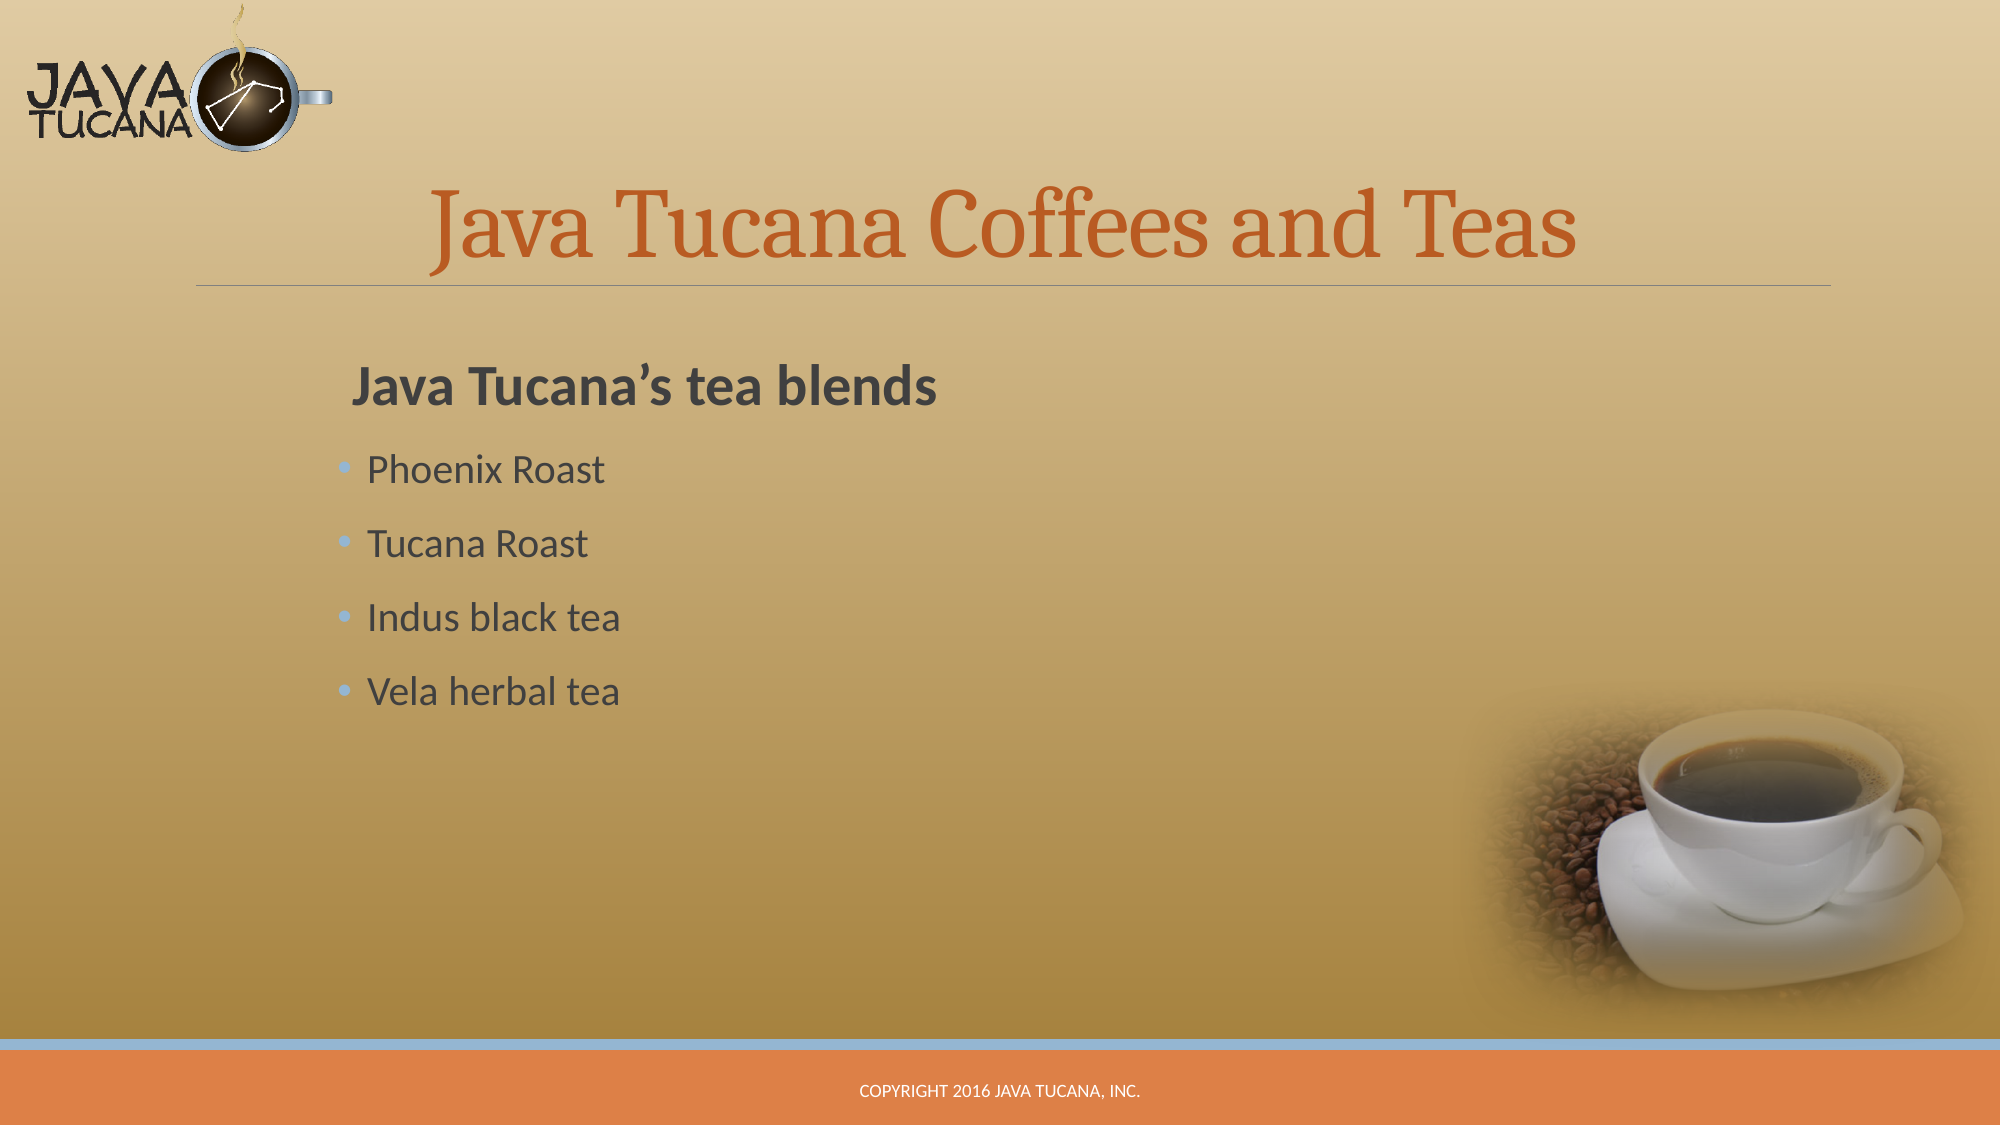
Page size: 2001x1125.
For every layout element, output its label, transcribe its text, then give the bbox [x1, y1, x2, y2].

picture [1673, 806, 1863, 915]
list Java Tucana’s tea blends Phoenix Roast Tucana Roast Indus black tea Vela herbal tea [337, 347, 1673, 1008]
title Java Tucana Coffees and Teas [180, 47, 1830, 285]
picture [13, 0, 341, 159]
footer Copyright 2016 Java Tucana, Inc. [604, 1059, 1396, 1120]
